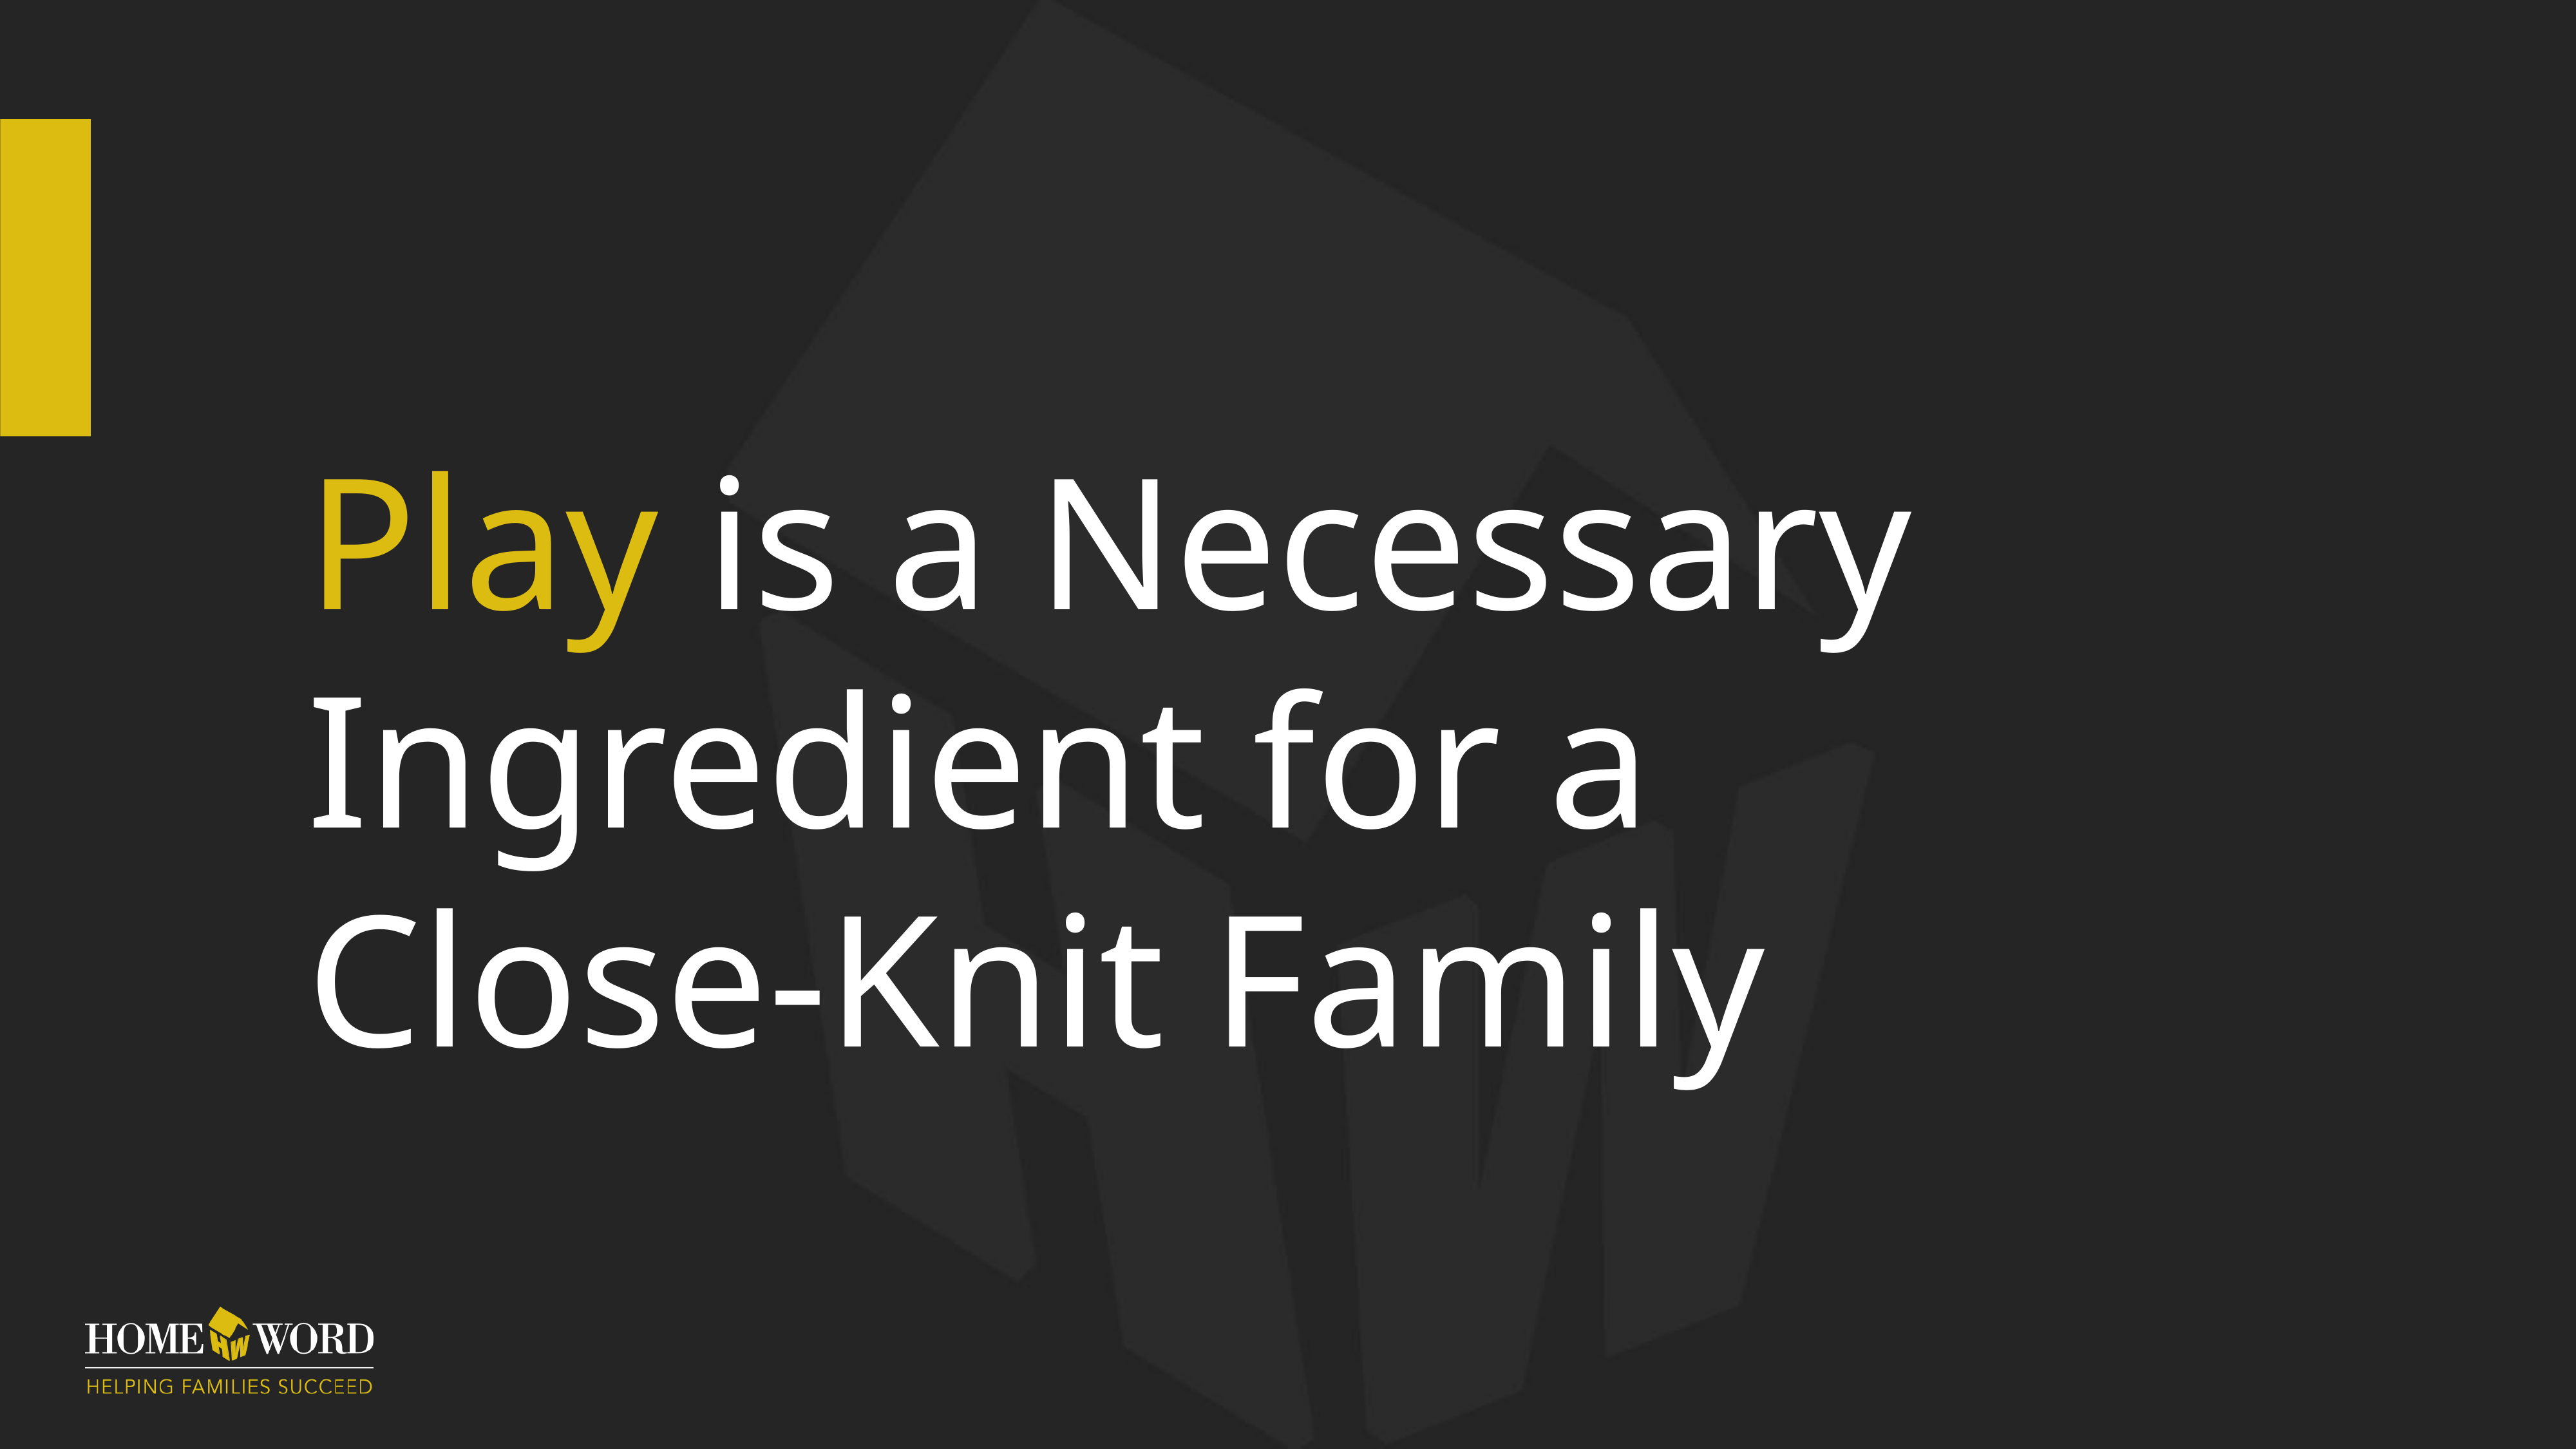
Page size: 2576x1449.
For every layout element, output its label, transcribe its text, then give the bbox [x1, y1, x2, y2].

picture [0, 0, 2576, 1449]
title Play is a Necessary Ingredient for a Close-Knit Family [301, 422, 2103, 1090]
